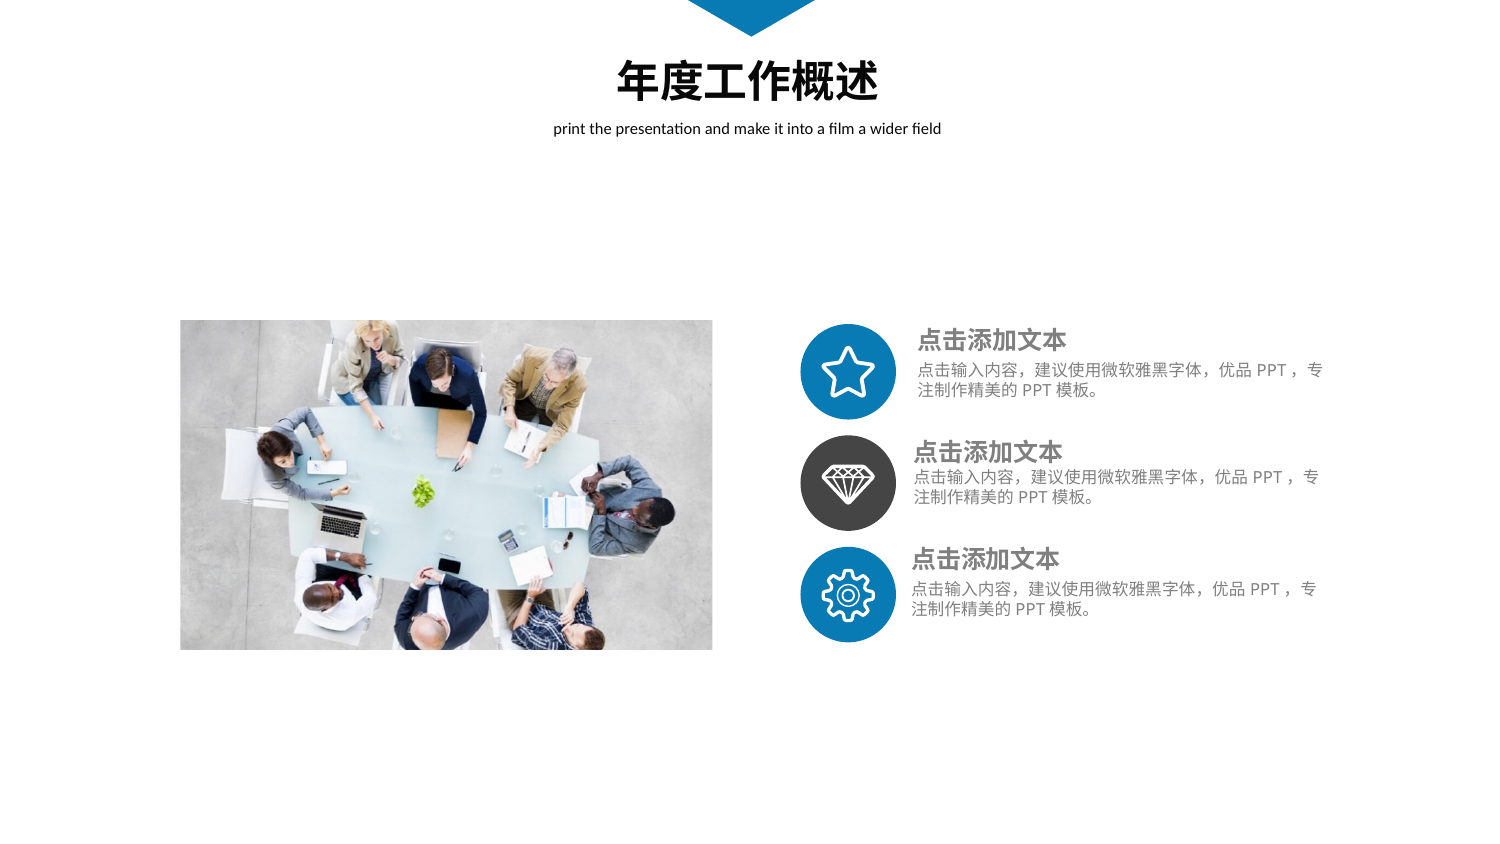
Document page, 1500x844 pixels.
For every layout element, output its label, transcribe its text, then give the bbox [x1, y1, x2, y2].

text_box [800, 546, 896, 643]
text_box [179, 319, 713, 650]
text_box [906, 319, 1352, 406]
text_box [800, 324, 896, 420]
text_box print the presentation and make it into a film a wider field [495, 110, 1000, 146]
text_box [899, 538, 1345, 625]
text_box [800, 435, 896, 531]
text_box 年度工作概述 [510, 46, 985, 110]
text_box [902, 431, 1348, 513]
text_box [685, 0, 816, 38]
